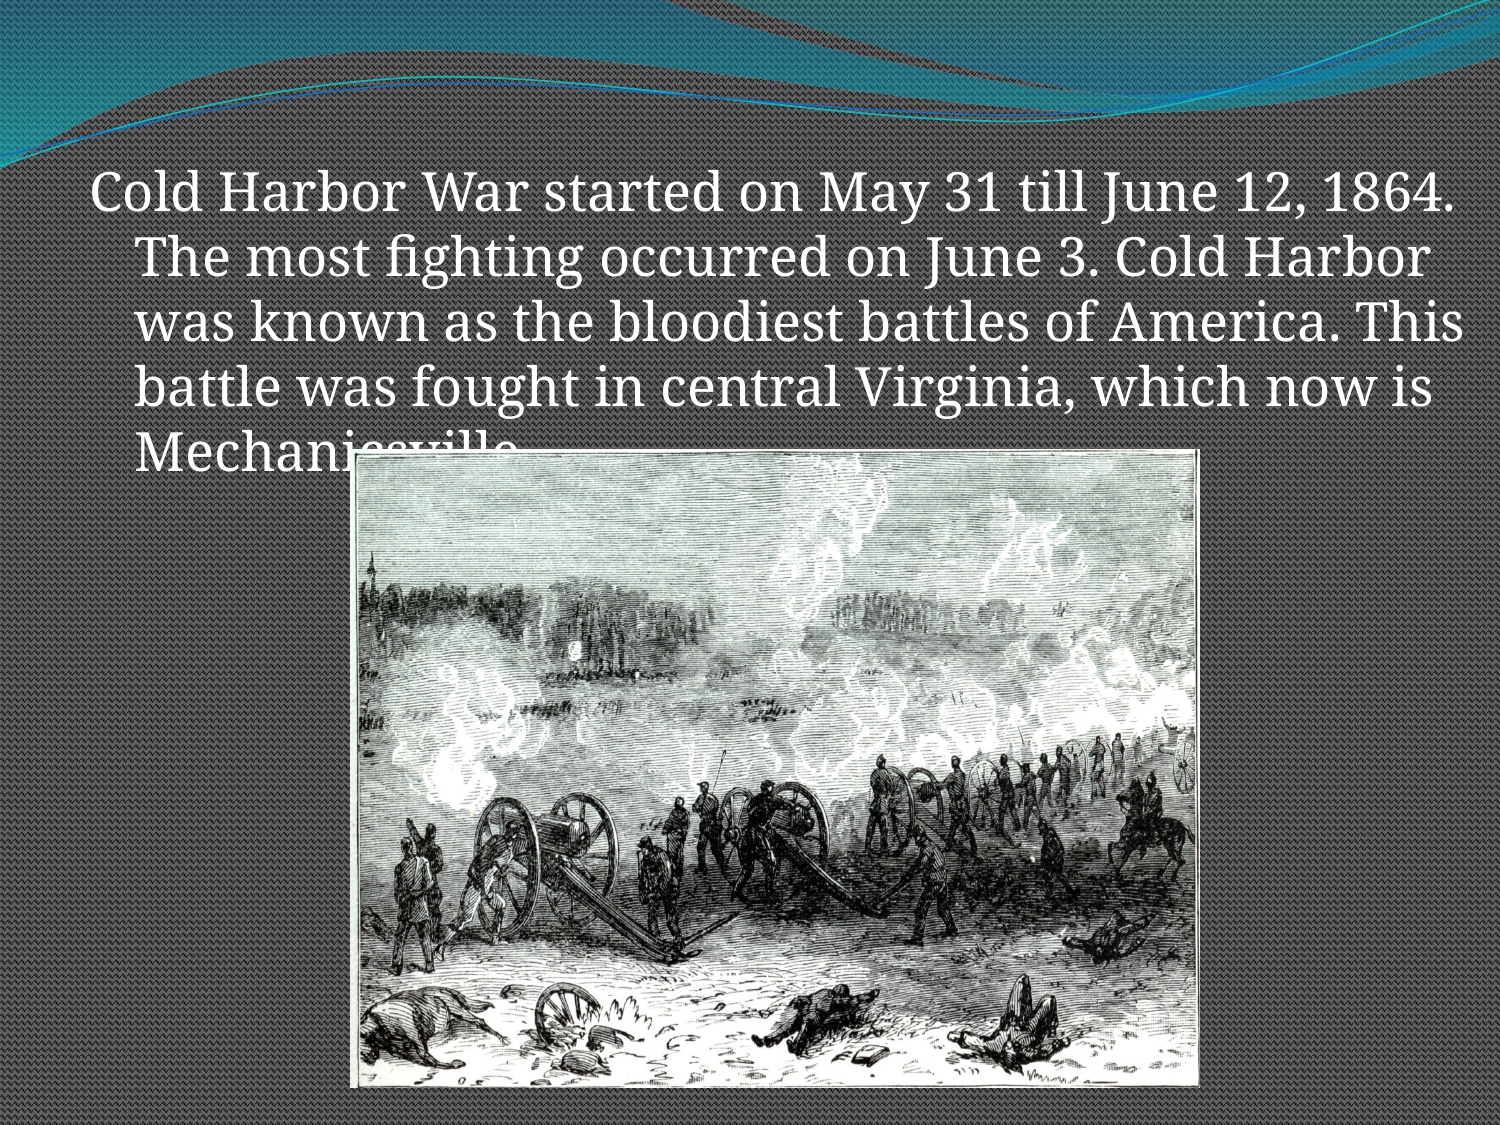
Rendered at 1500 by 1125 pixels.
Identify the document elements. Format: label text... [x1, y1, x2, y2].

list Cold Harbor War started on May 31 till June 12, 1864. The most fighting occurred on June 3. Cold Harbor was known as the bloodiest battles of America. This battle was fought in central Virginia, which now is Mechanicsville. [75, 149, 1500, 868]
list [349, 449, 1201, 1088]
